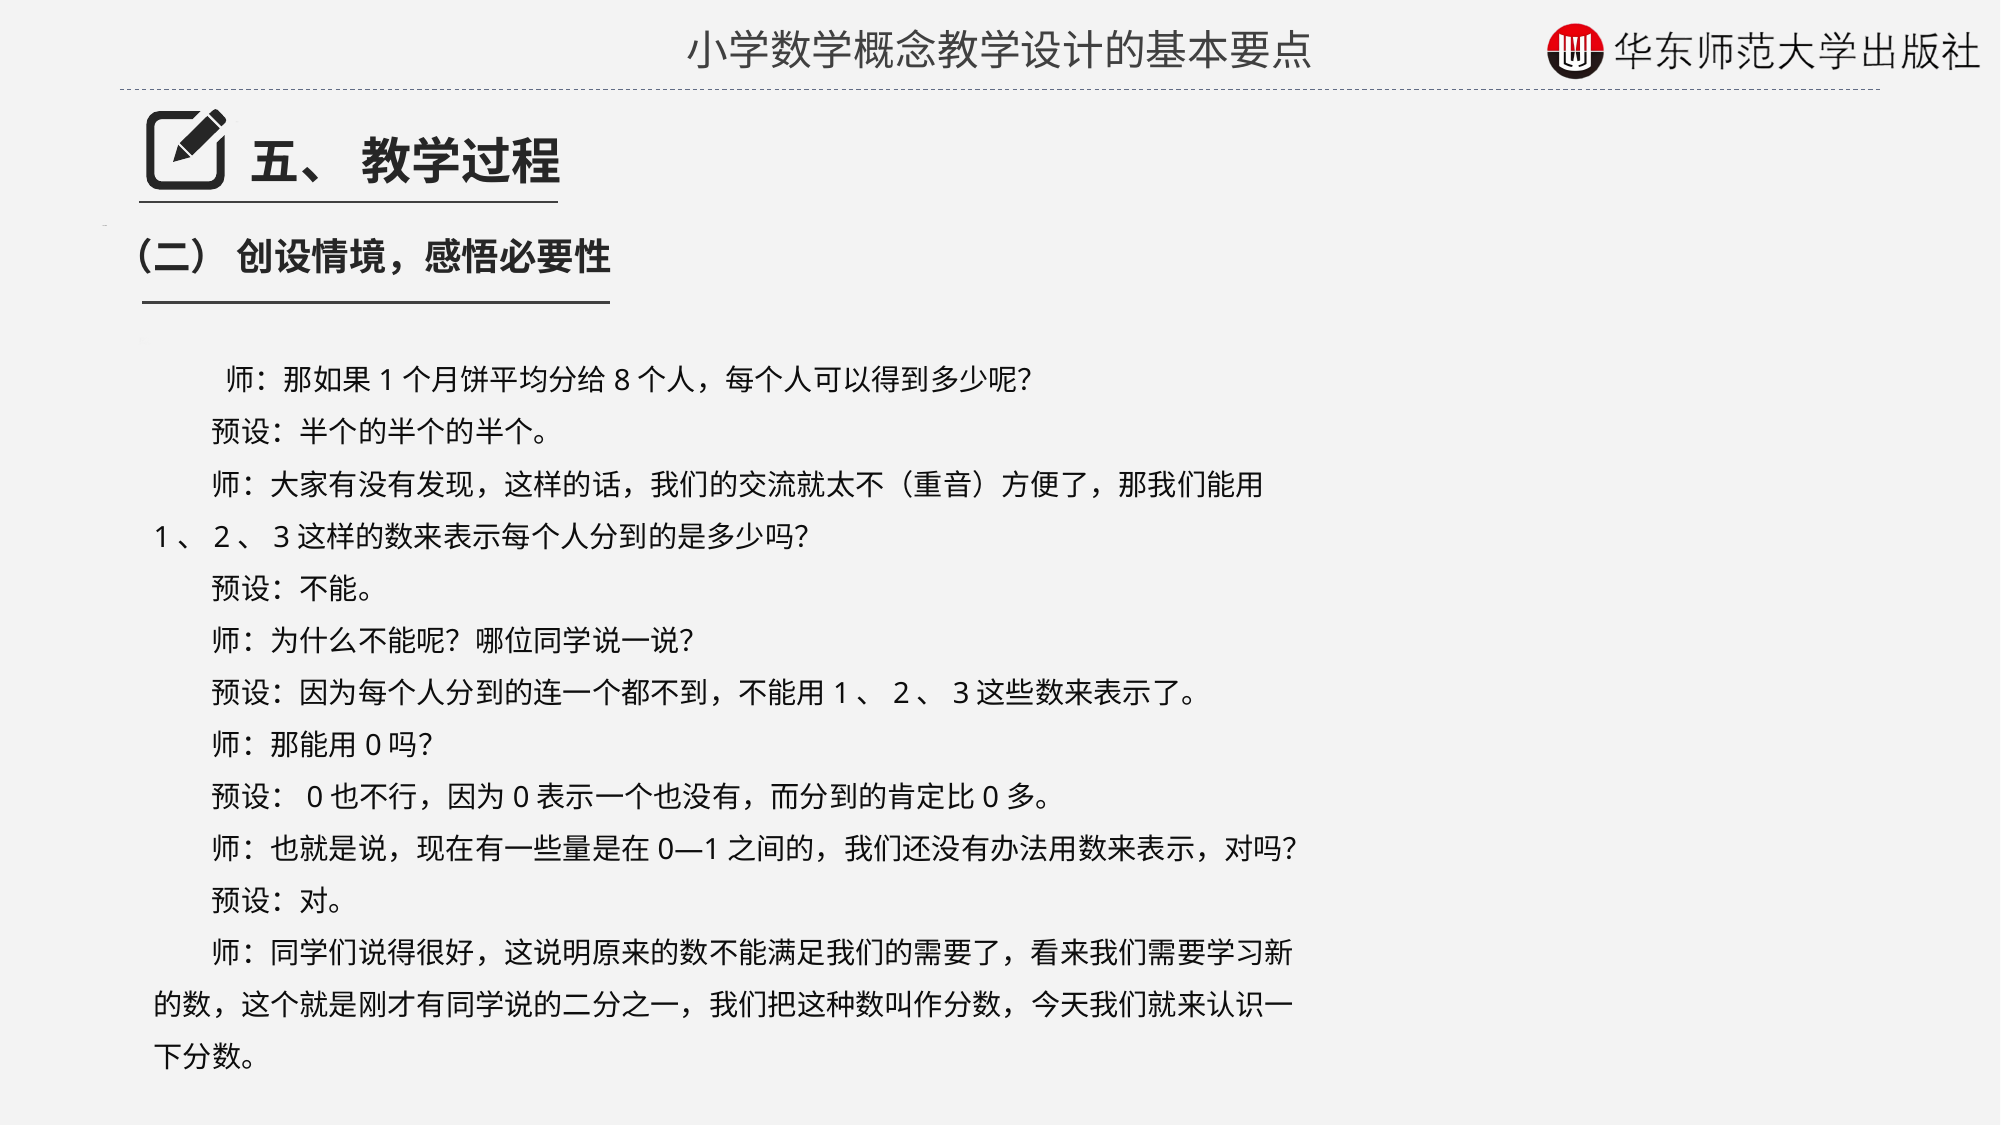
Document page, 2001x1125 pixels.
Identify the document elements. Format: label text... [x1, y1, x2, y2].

text_box （二） 创设情境，感悟必要性 [101, 225, 692, 286]
text_box 小学数学概念教学设计的基本要点 [680, 23, 1320, 74]
text_box [208, 109, 227, 127]
text_box [146, 111, 225, 190]
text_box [1536, 13, 1989, 83]
text_box 五、 教学过程 [235, 121, 1147, 197]
text_box 师：那如果1个月饼平均分给8个人，每个人可以得到多少呢？ 预设：半个的半个的半个。 师：大家有没有发现，这样的话，我们的交流就太不（重音）方便了，那我们能用1、2、3这样的数来表示每个人分到的是多少吗？ 预设：不能。 师：为什么不能呢？哪位同学说一说？ 预设：因为每个人分到的连一个都不到，不能用1、2、3这些数来表示了。 师：那能用0吗？ 预设：0也不行，因为0表示一个也没有，而分到的肯定比0多。 师：也就是说，现在有一些量是在0—1之间的，我们还没有办法用数来表示，对吗？ 预设：对。 师：同学们说得很好，这说明原来的数不能满足我们的需要了，看来我们需要学习新的数，这个就是刚才有同学说的二分之一，我们把这种数叫作分数，今天我们就来认识一下分数。 [138, 337, 1320, 1082]
